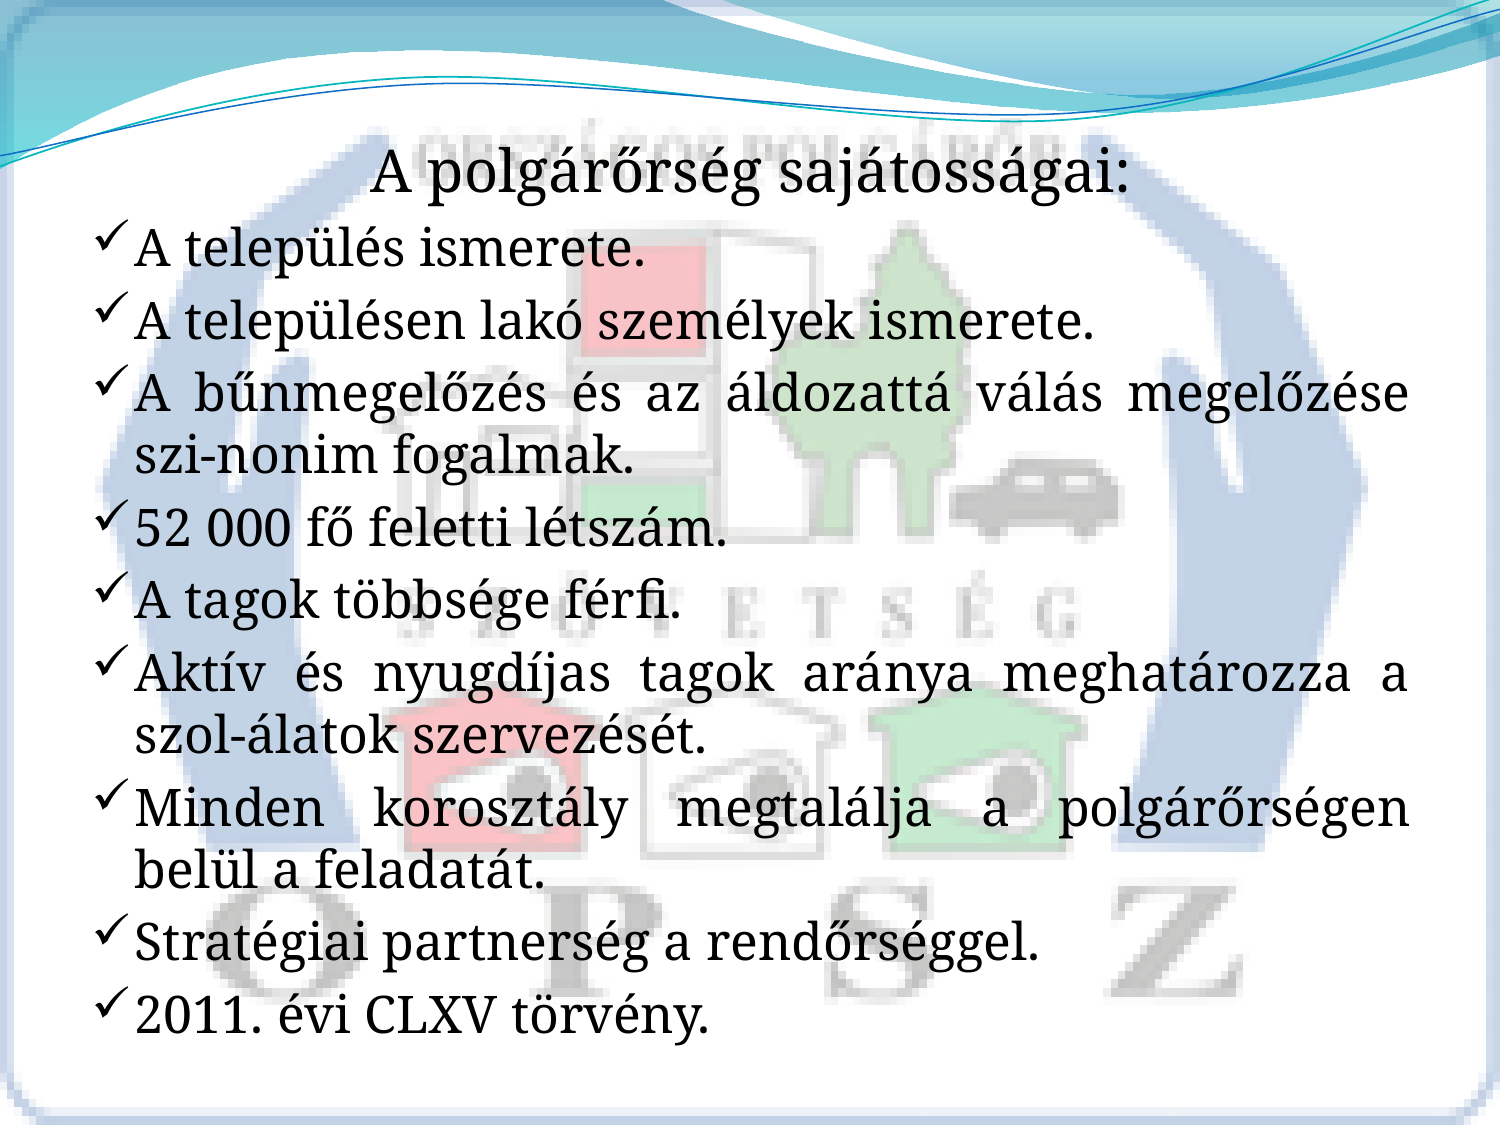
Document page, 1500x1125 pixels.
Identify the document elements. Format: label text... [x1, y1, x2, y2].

list A polgárőrség sajátosságai: A település ismerete. A településen lakó személyek ismerete. A bűnmegelőzés és az áldozattá válás megelőzése szi-nonim fogalmak. 52 000 fő feletti létszám. A tagok többsége férfi. Aktív és nyugdíjas tagok aránya meghatározza a szol-álatok szervezését. Minden korosztály megtalálja a polgárőrségen belül a feladatát. Stratégiai partnerség a rendőrséggel. 2011. évi CLXV törvény. [76, 42, 1427, 1059]
